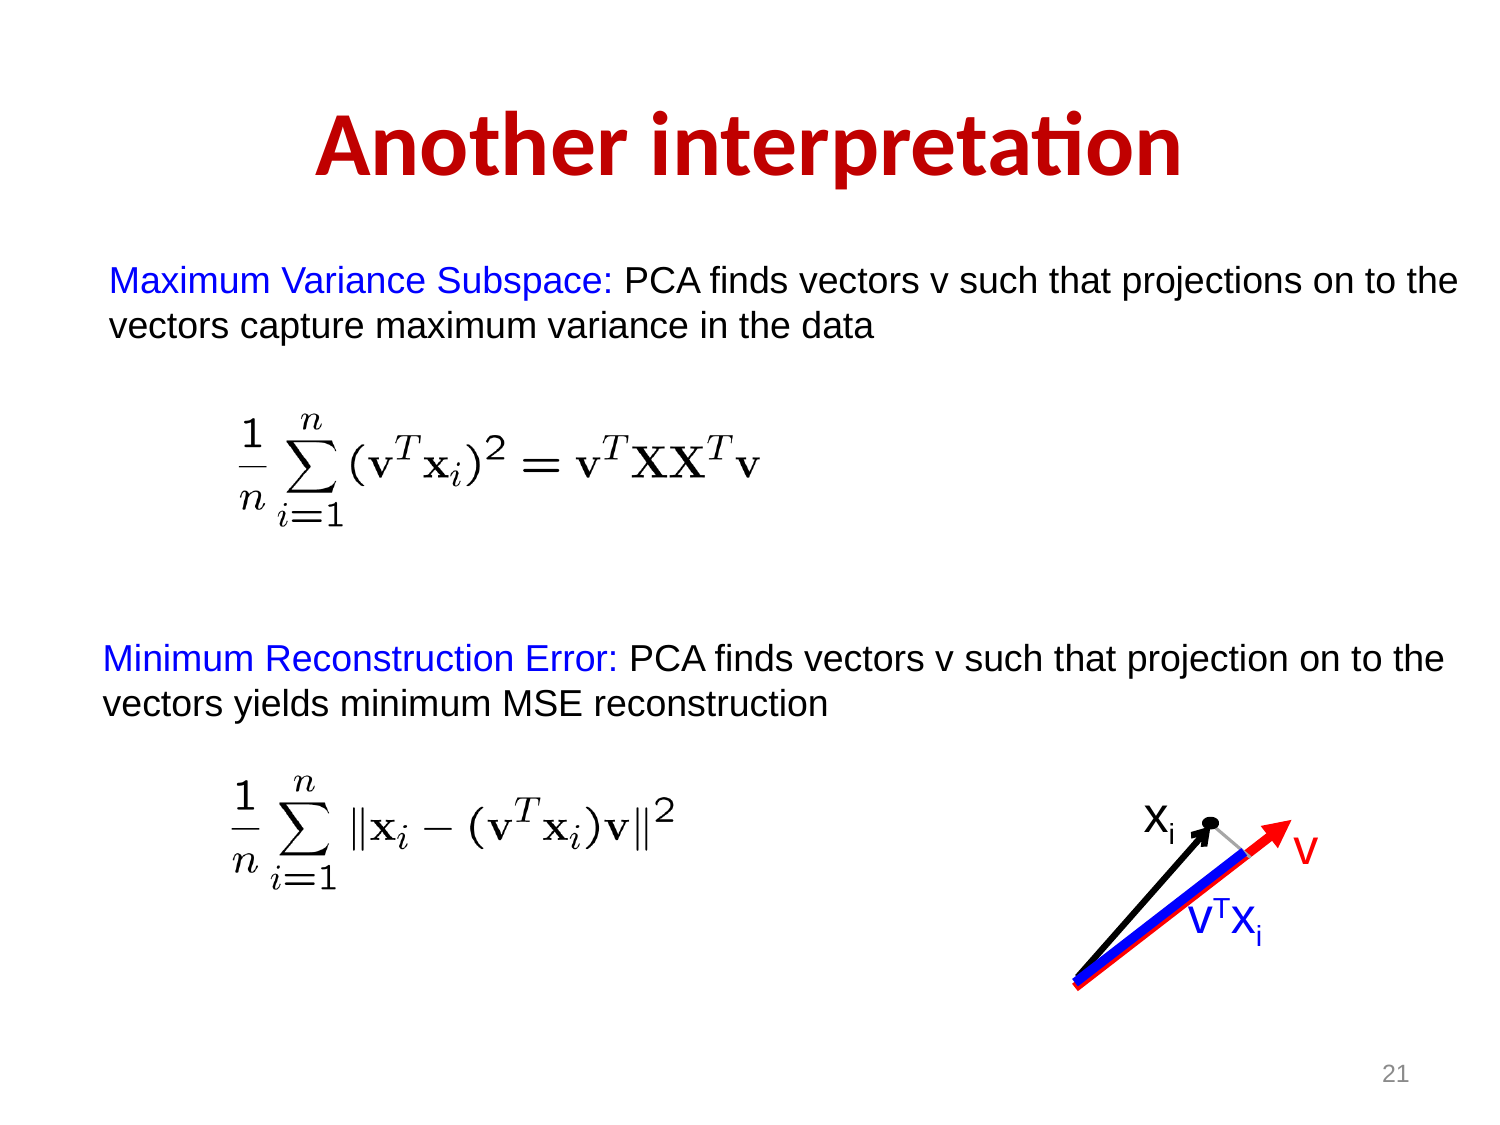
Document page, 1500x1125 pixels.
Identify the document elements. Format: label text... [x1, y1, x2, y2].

text_box Minimum Reconstruction Error: PCA finds vectors v such that projection on to the vectors yields minimum MSE reconstruction [87, 626, 1461, 957]
text_box Maximum Variance Subspace: PCA finds vectors v such that projections on to the vectors capture maximum variance in the data [94, 248, 1485, 354]
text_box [1074, 774, 1326, 988]
slide_number 21 [1074, 1042, 1425, 1103]
picture [237, 412, 760, 527]
picture [230, 774, 676, 890]
title Another interpretation [75, 45, 1425, 233]
